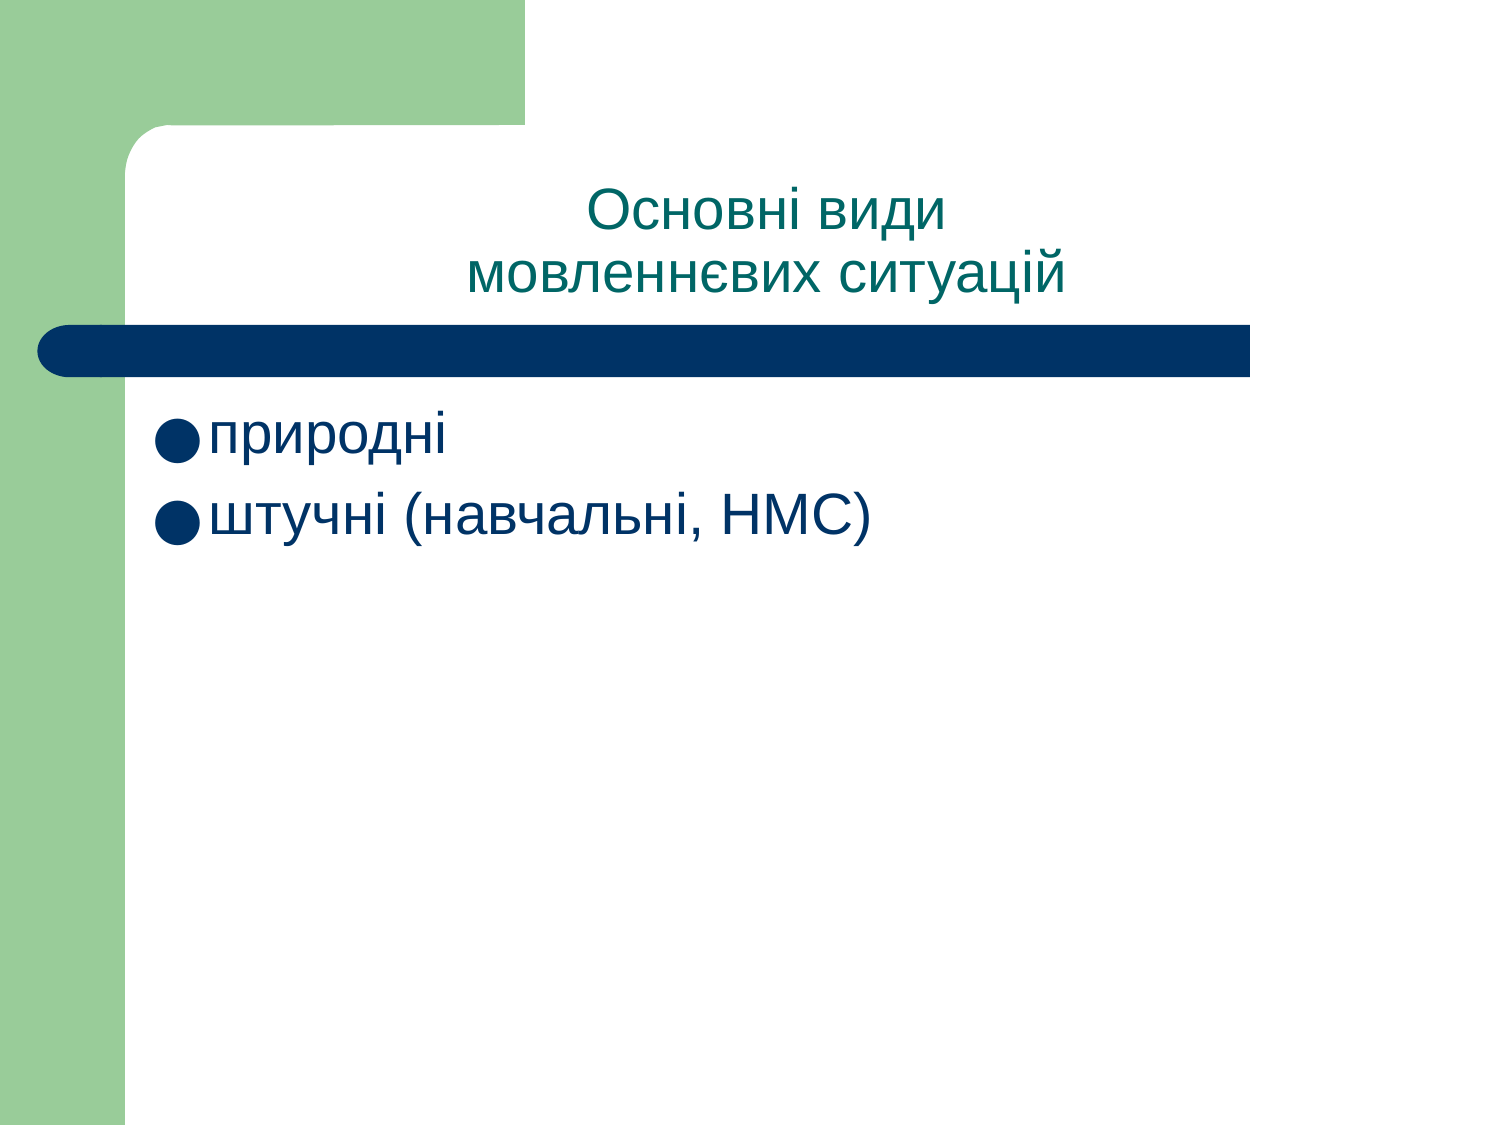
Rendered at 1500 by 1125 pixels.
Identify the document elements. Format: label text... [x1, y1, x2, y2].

title Основні види мовленнєвих ситуацій [125, 125, 1425, 313]
list природні штучні (навчальні, НМС) [137, 387, 1400, 999]
